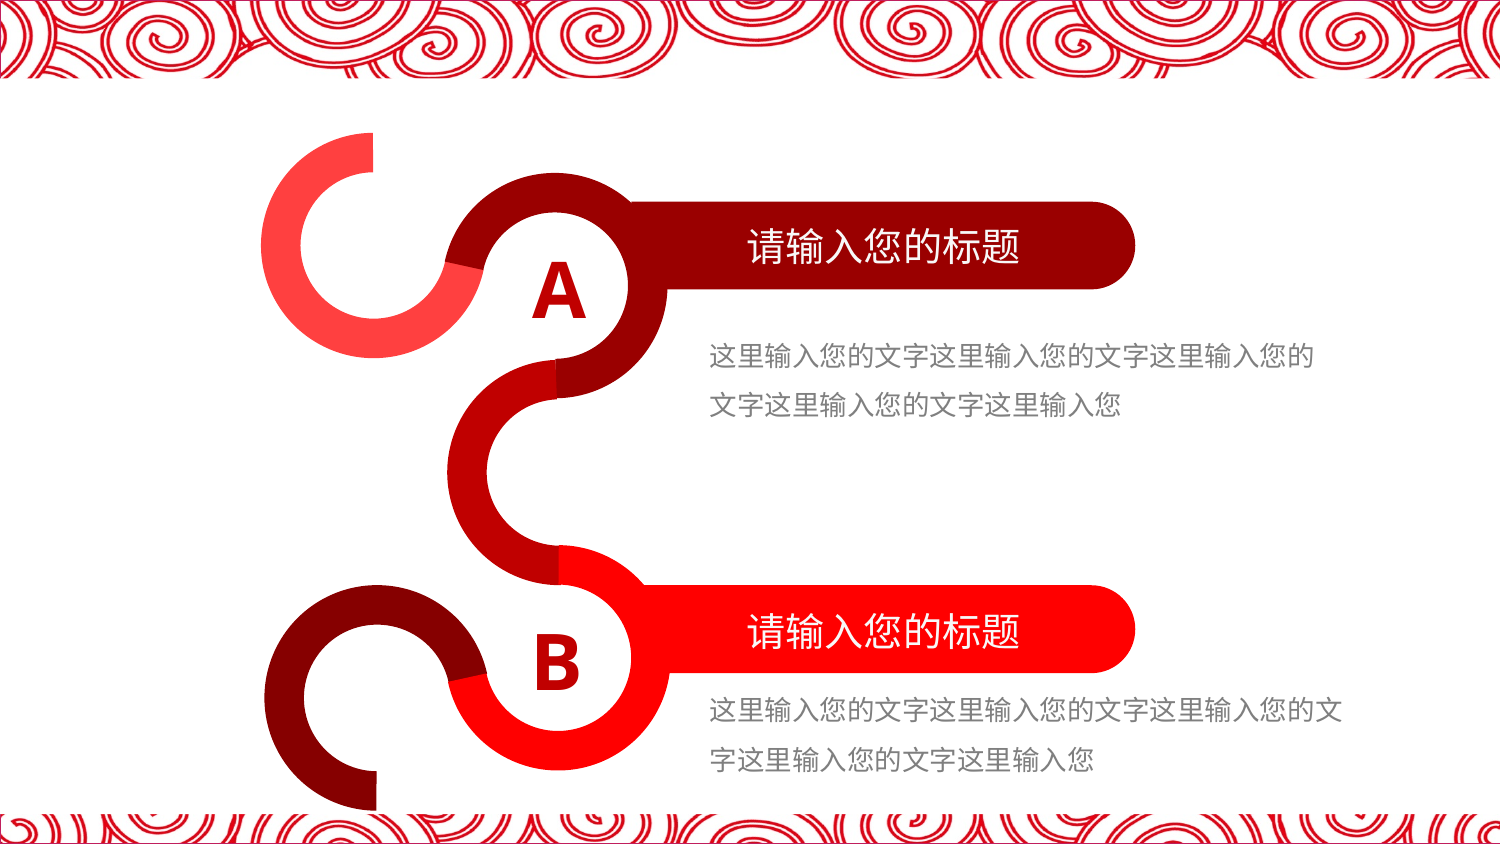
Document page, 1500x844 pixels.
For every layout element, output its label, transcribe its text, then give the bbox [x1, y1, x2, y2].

text_box [444, 172, 668, 399]
text_box [645, 585, 1136, 674]
text_box [260, 132, 484, 359]
picture [1, 815, 1500, 843]
text_box A [517, 232, 602, 342]
text_box 请输入您的标题 [731, 599, 1036, 662]
text_box B [516, 605, 599, 714]
text_box 请输入您的标题 [731, 214, 1036, 277]
text_box [264, 585, 488, 811]
picture [1, 1, 1500, 78]
text_box 这里输入您的文字这里输入您的文字这里输入您的文字这里输入您的文字这里输入您 [694, 669, 1362, 783]
text_box [447, 359, 561, 586]
text_box 这里输入您的文字这里输入您的文字这里输入您的文字这里输入您的文字这里输入您 [694, 315, 1350, 429]
text_box [447, 545, 671, 771]
text_box [631, 201, 1136, 290]
